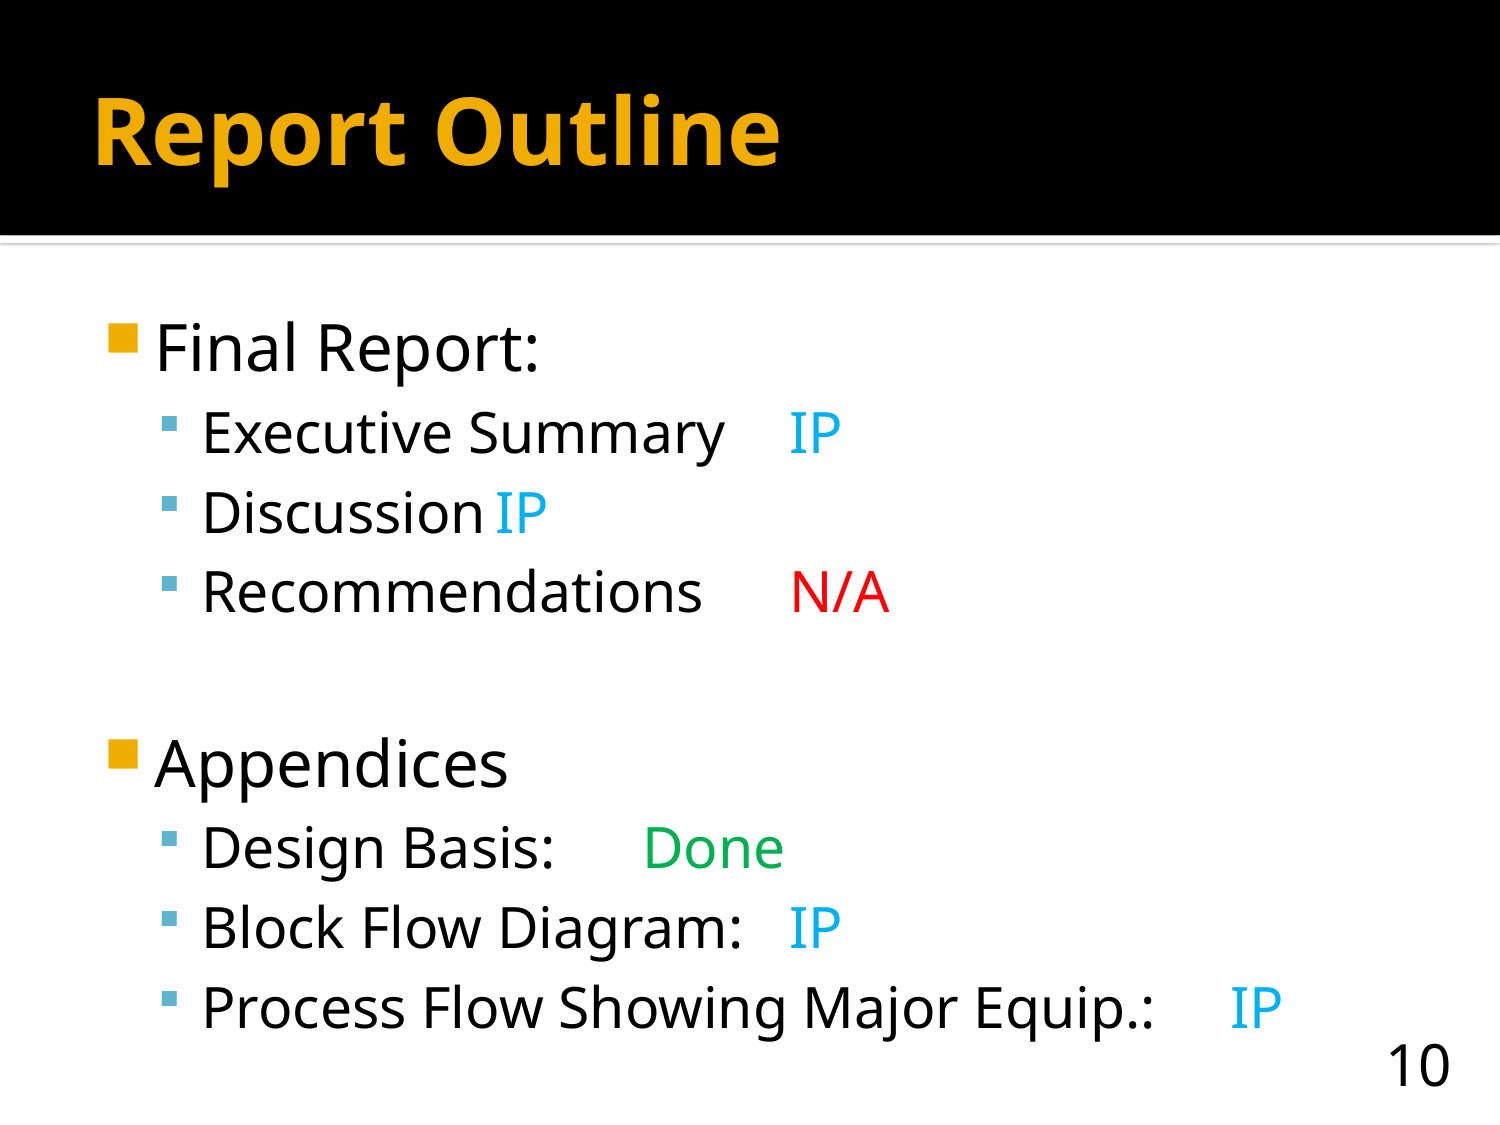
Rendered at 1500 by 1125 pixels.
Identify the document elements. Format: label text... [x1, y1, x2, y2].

slide_number 10 [1345, 1062, 1467, 1108]
list Final Report: Executive Summary IP Discussion IP Recommendations N/A Appendices Design Basis: Done Block Flow Diagram: IP Process Flow Showing Major Equip.: IP [75, 291, 1425, 1050]
title Report Outline [75, 25, 1425, 231]
